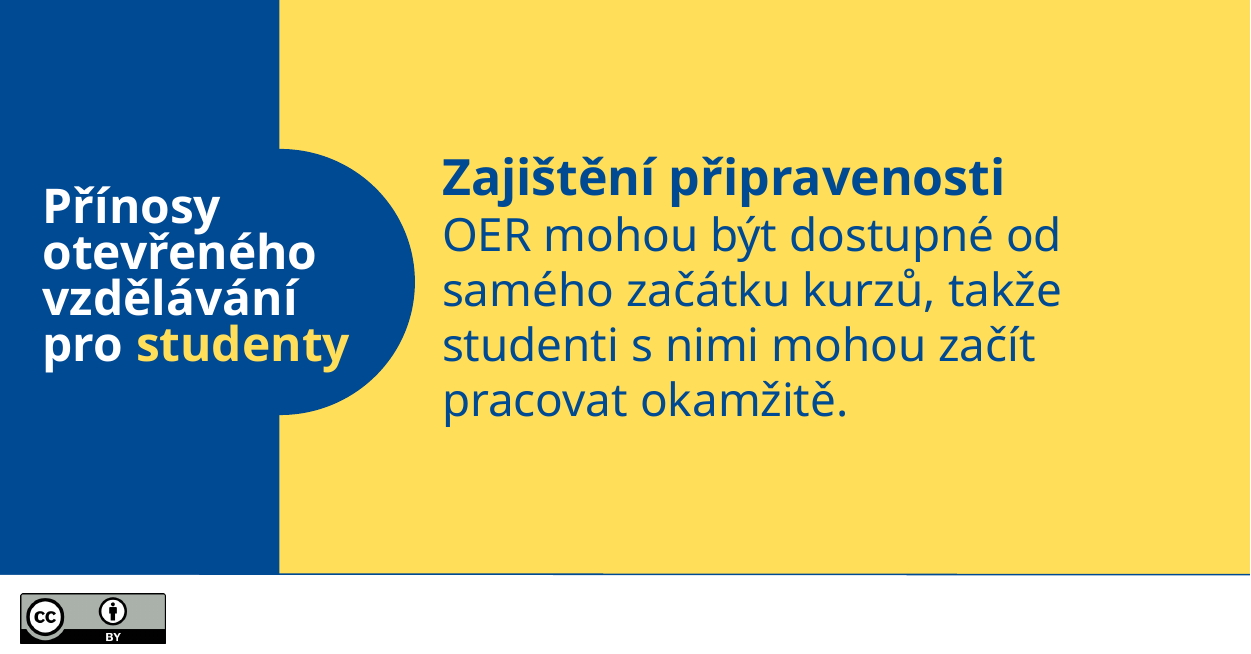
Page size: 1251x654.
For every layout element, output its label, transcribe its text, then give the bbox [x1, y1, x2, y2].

text_box [196, 386, 365, 416]
text_box [368, 181, 415, 383]
text_box [206, 148, 355, 171]
text_box [0, 582, 1250, 654]
text_box Přínosy otevřeného vzdělávání pro studenty [27, 171, 368, 386]
text_box [0, 0, 280, 573]
picture [20, 592, 166, 645]
text_box Zajištění připravenosti OER mohou být dostupné od samého začátku kurzů, takže studenti s nimi mohou začít pracovat okamžitě. [427, 130, 1217, 441]
